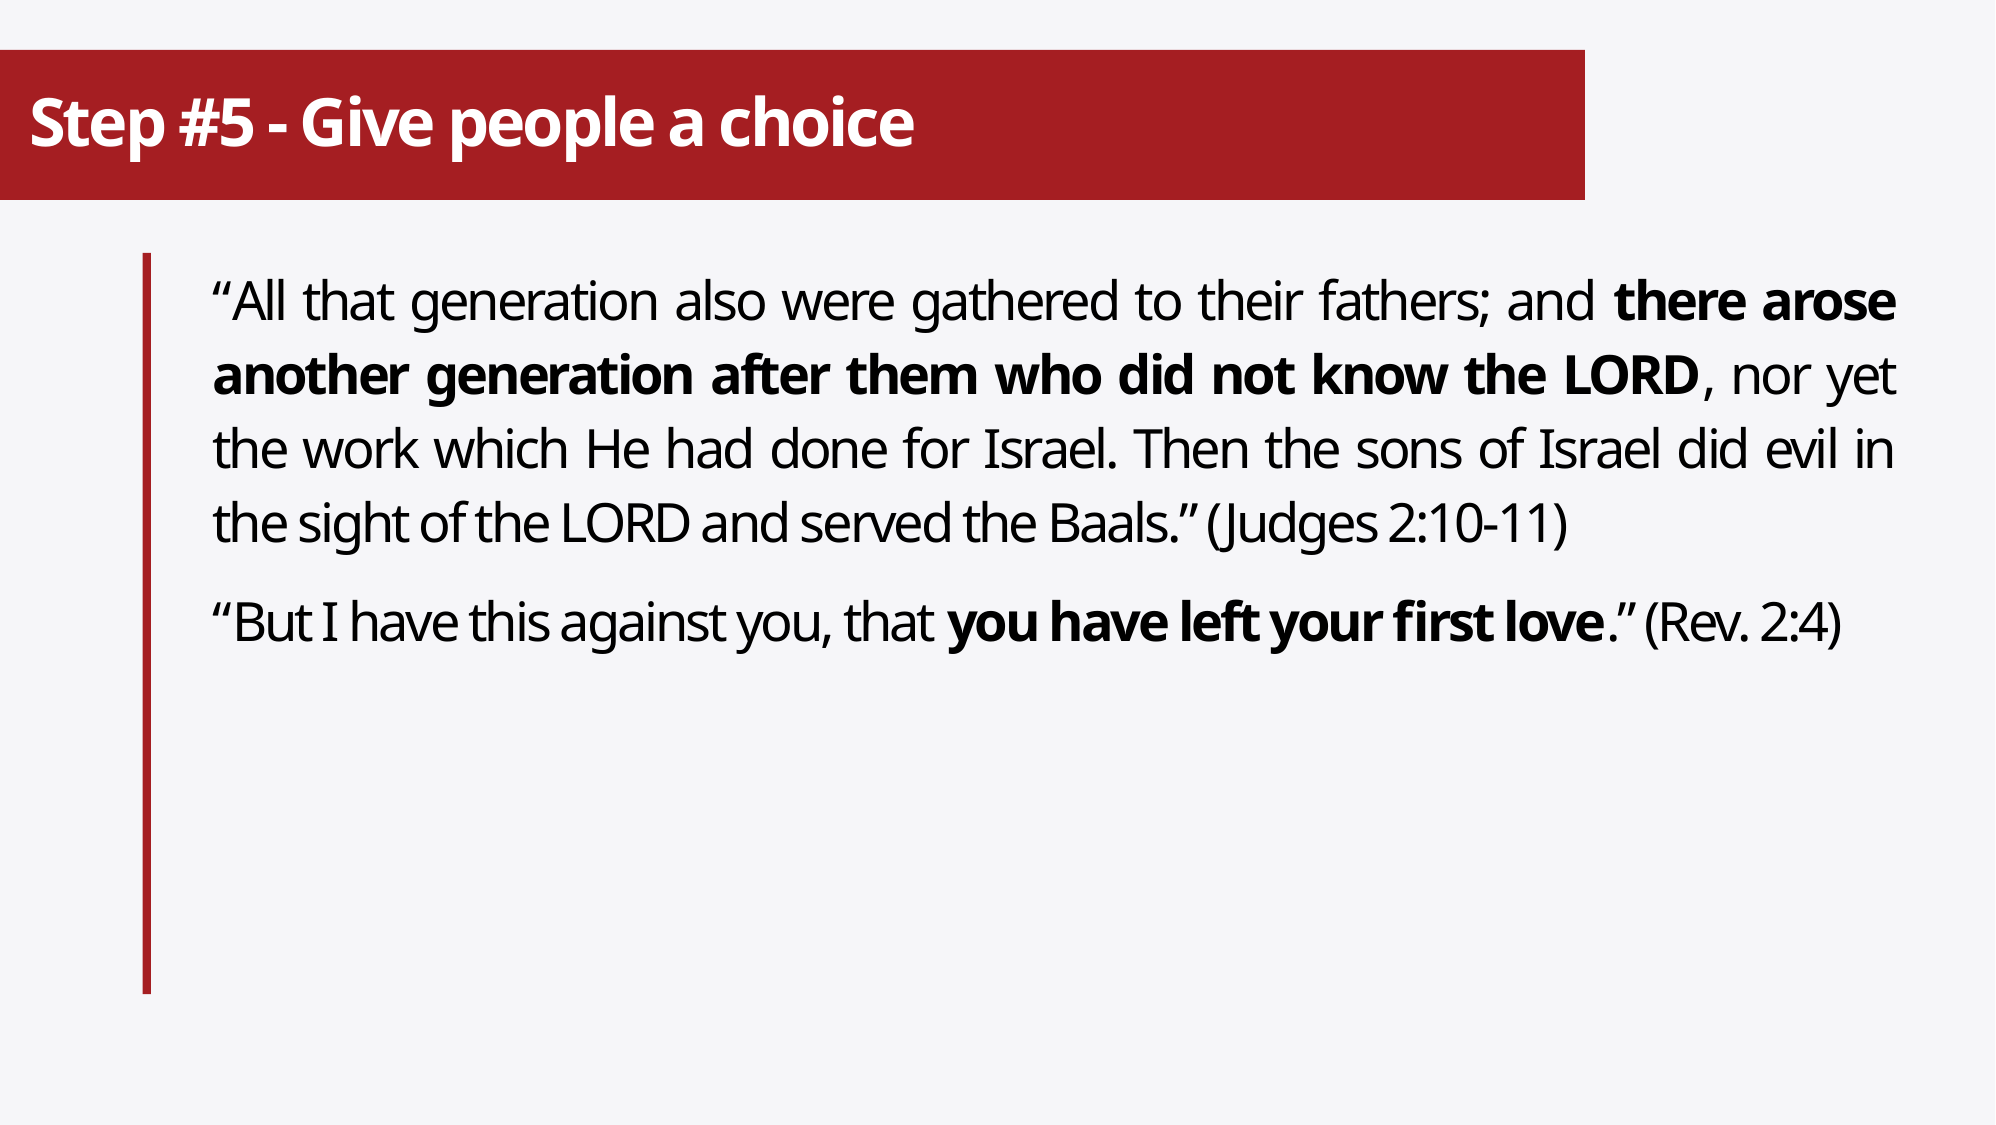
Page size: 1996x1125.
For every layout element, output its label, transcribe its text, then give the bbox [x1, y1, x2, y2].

subtitle “All that generation also were gathered to their fathers; and there arose another generation after them who did not know the LORD, nor yet the work which He had done for Israel. Then the sons of Israel did evil in the sight of the LORD and served the Baals.” (Judges 2:10-11) “But I have this against you, that you have left your first love.” (Rev. 2:4) [197, 249, 1910, 1000]
title Step #5 - Give people a choice [14, 62, 1810, 188]
